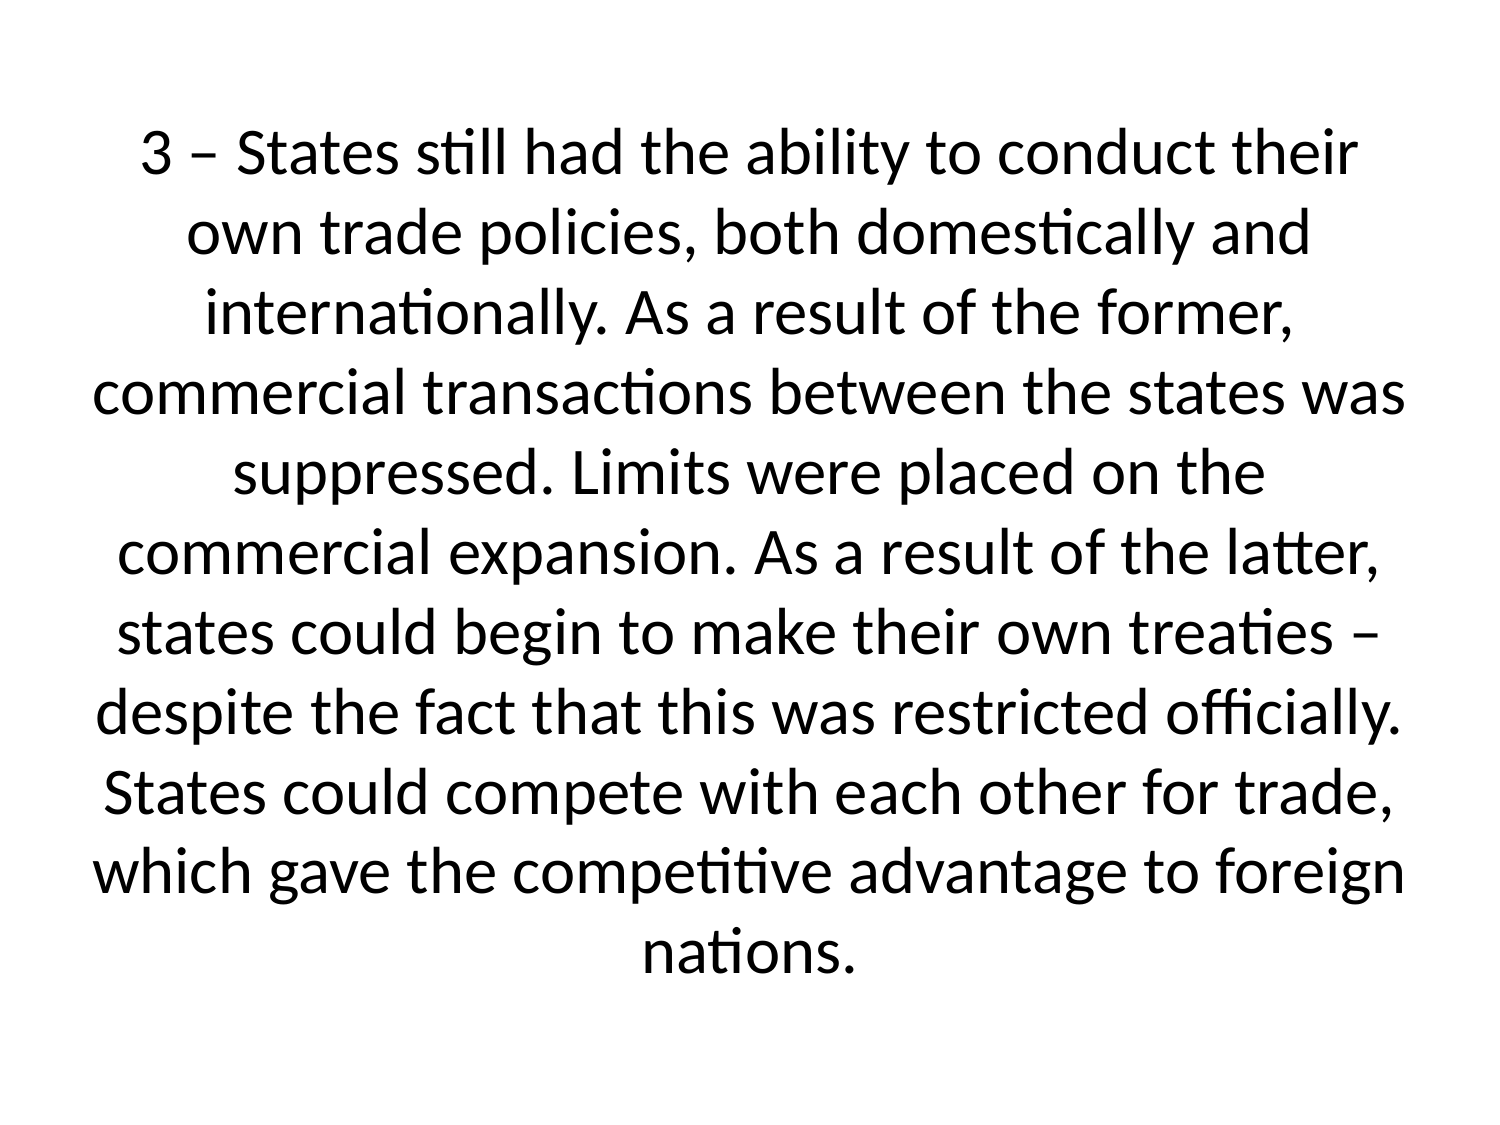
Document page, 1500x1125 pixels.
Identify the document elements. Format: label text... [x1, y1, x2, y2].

title 3 – States still had the ability to conduct their own trade policies, both domestically and internationally. As a result of the former, commercial transactions between the states was suppressed. Limits were placed on the commercial expansion. As a result of the latter, states could begin to make their own treaties – despite the fact that this was restricted officially. States could compete with each other for trade, which gave the competitive advantage to foreign nations. [75, 45, 1425, 1050]
